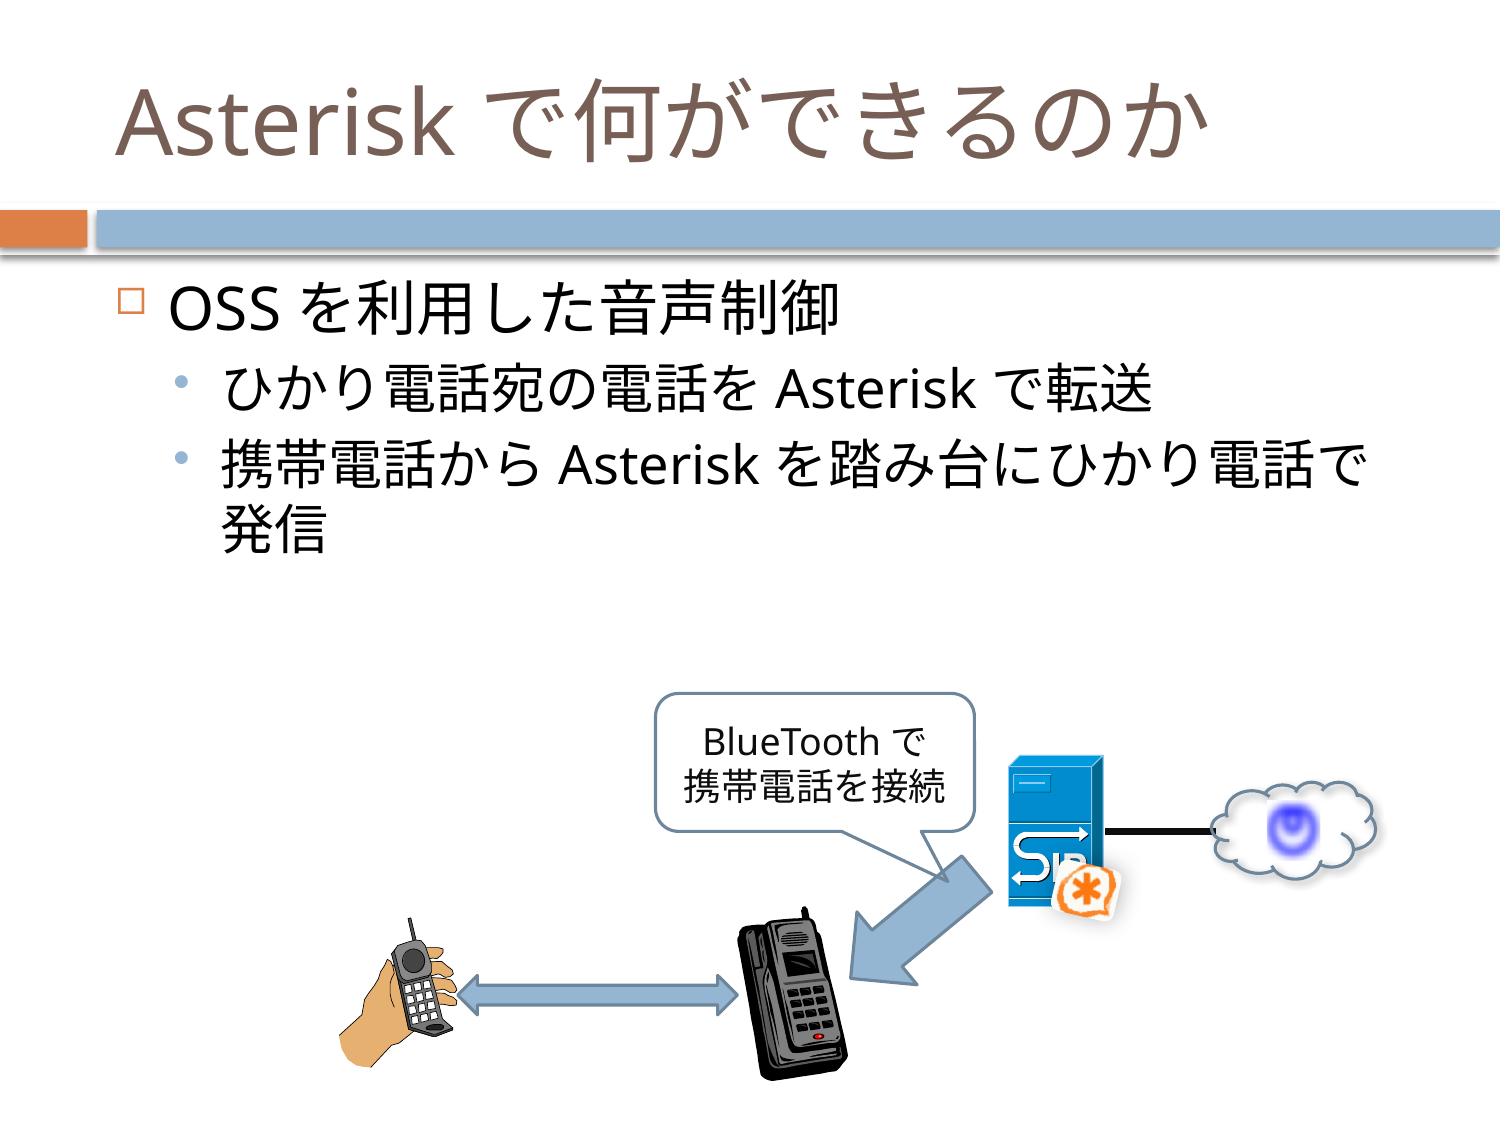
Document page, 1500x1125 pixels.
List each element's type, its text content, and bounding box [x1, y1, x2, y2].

text_box [853, 854, 994, 987]
picture [736, 905, 849, 1082]
text_box BlueToothで 携帯電話を接続 [653, 691, 977, 883]
title Asteriskで何ができるのか [100, 37, 1438, 200]
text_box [1211, 781, 1376, 880]
picture [1006, 753, 1122, 922]
picture [338, 917, 458, 1069]
text_box [463, 973, 731, 1017]
list OSSを利用した音声制御 ひかり電話宛の電話をAsteriskで転送 携帯電話からAsteriskを踏み台にひかり電話で発信 [100, 262, 1438, 965]
